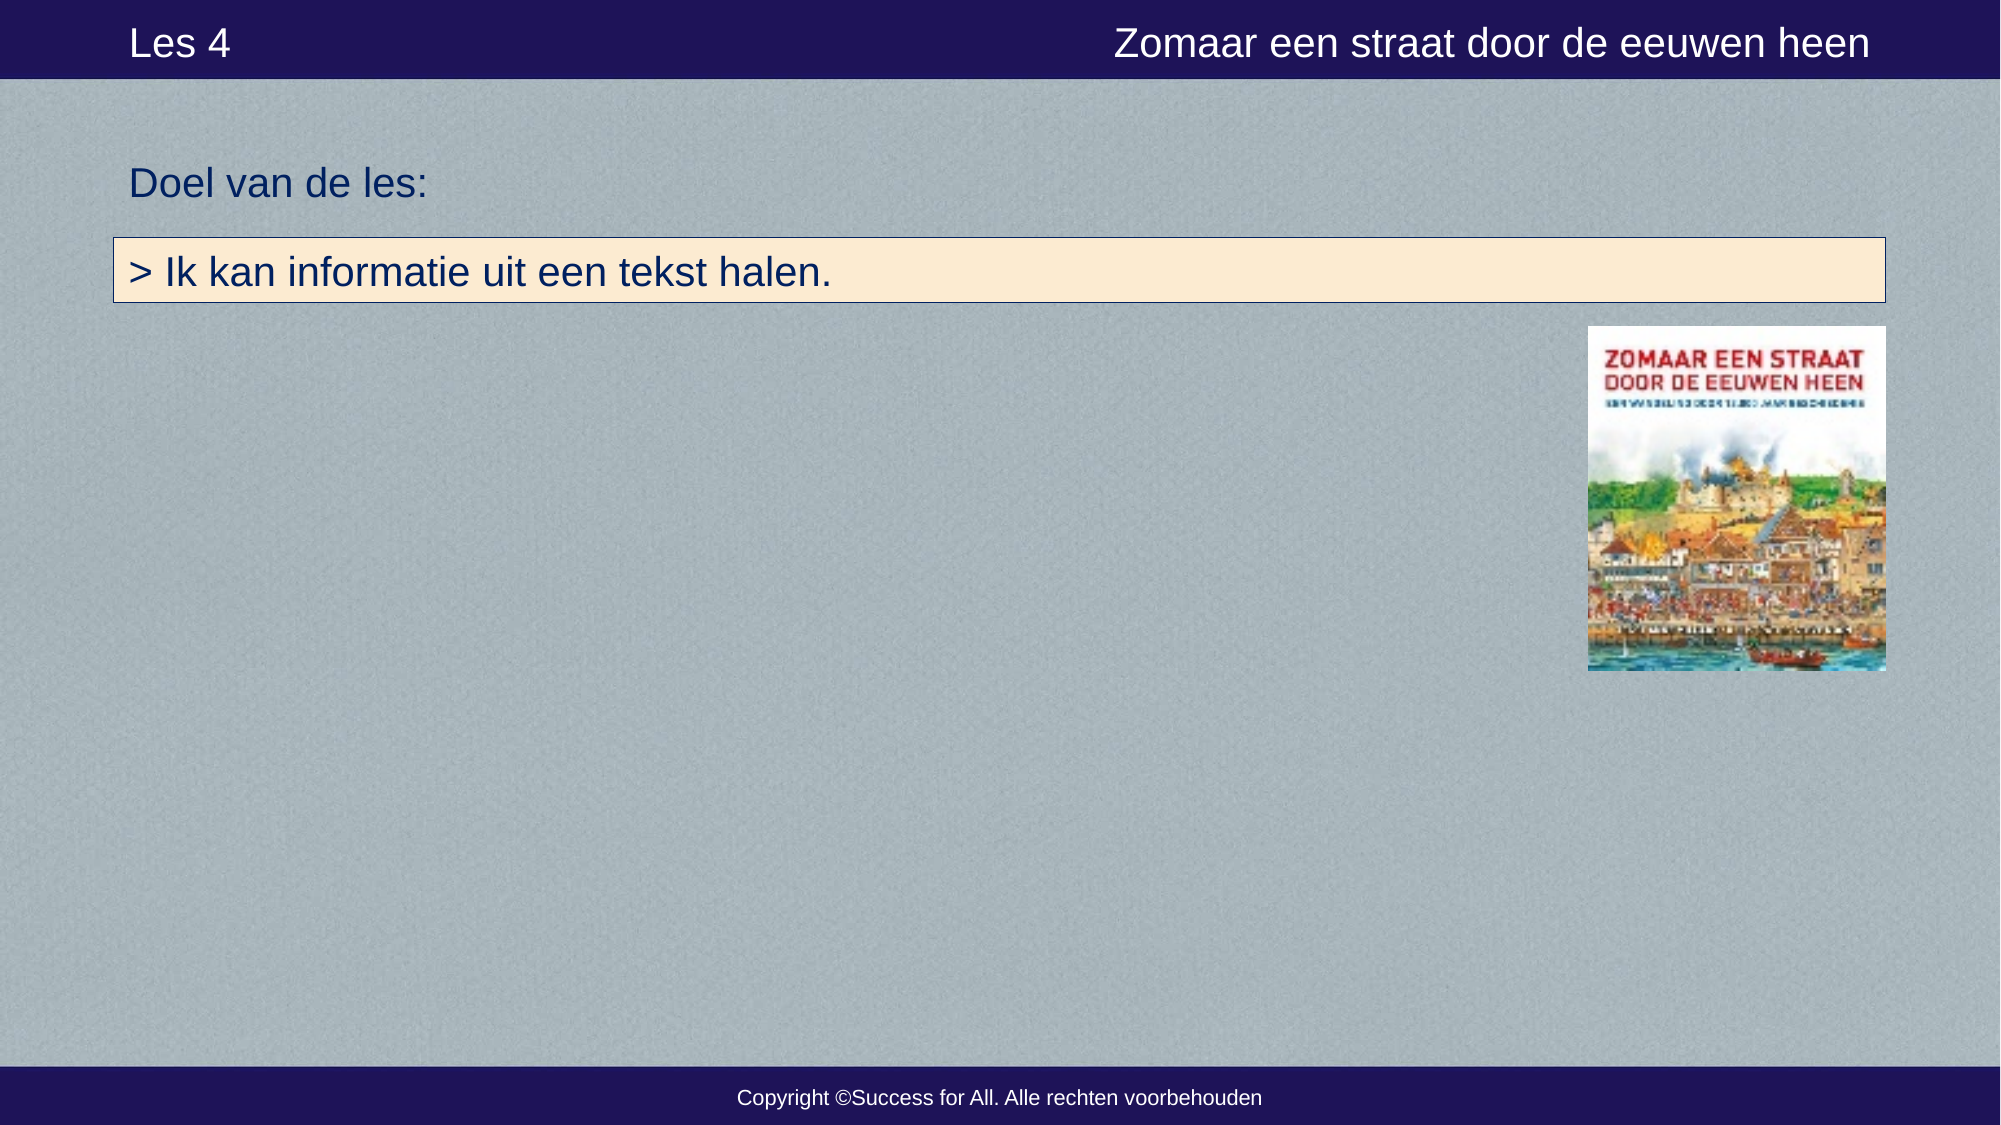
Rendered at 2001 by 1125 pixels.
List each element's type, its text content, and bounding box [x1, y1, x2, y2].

text_box Doel van de les: [113, 148, 1635, 214]
text_box Zomaar een straat door de eeuwen heen [999, 8, 1886, 73]
text_box Copyright ©Success for All. Alle rechten voorbehouden [0, 1076, 2000, 1125]
picture [0, 0, 2001, 1125]
text_box Les 4 [114, 8, 354, 73]
text_box > Ik kan informatie uit een tekst halen. [113, 237, 1886, 303]
